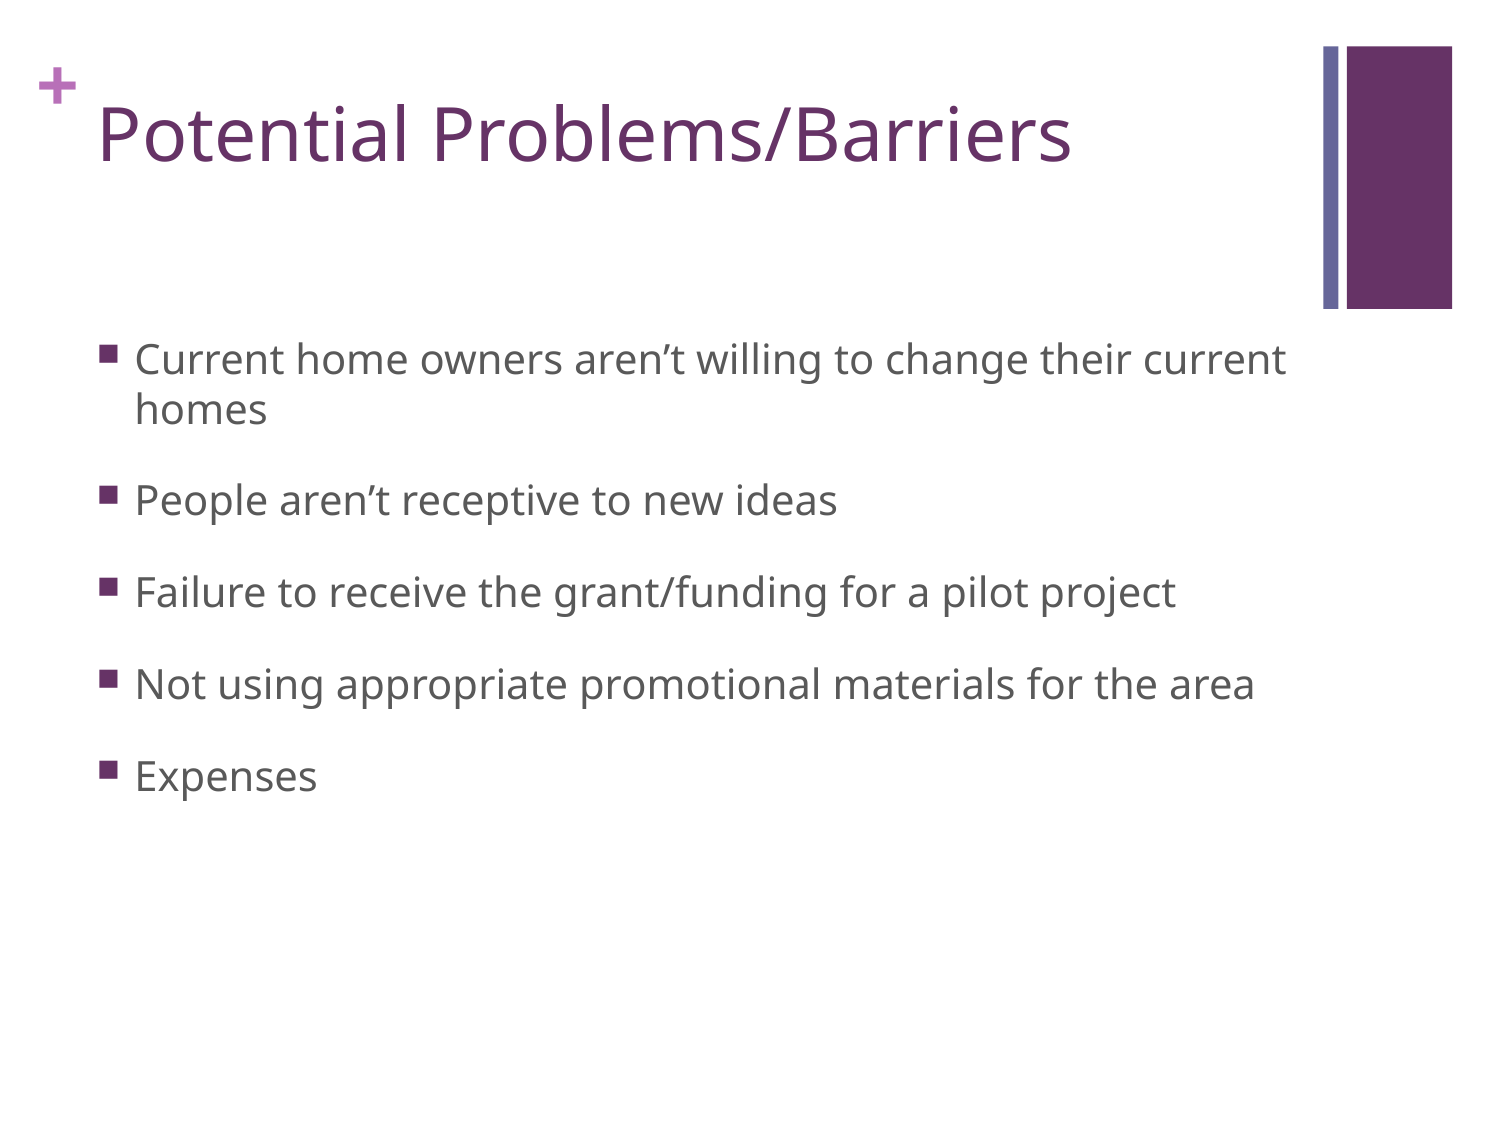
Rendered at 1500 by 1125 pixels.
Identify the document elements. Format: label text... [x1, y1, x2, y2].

title Potential Problems/Barriers [81, 79, 1322, 263]
list Current home owners aren’t willing to change their current homes People aren’t receptive to new ideas Failure to receive the grant/funding for a pilot project Not using appropriate promotional materials for the area Expenses [81, 324, 1322, 1005]
